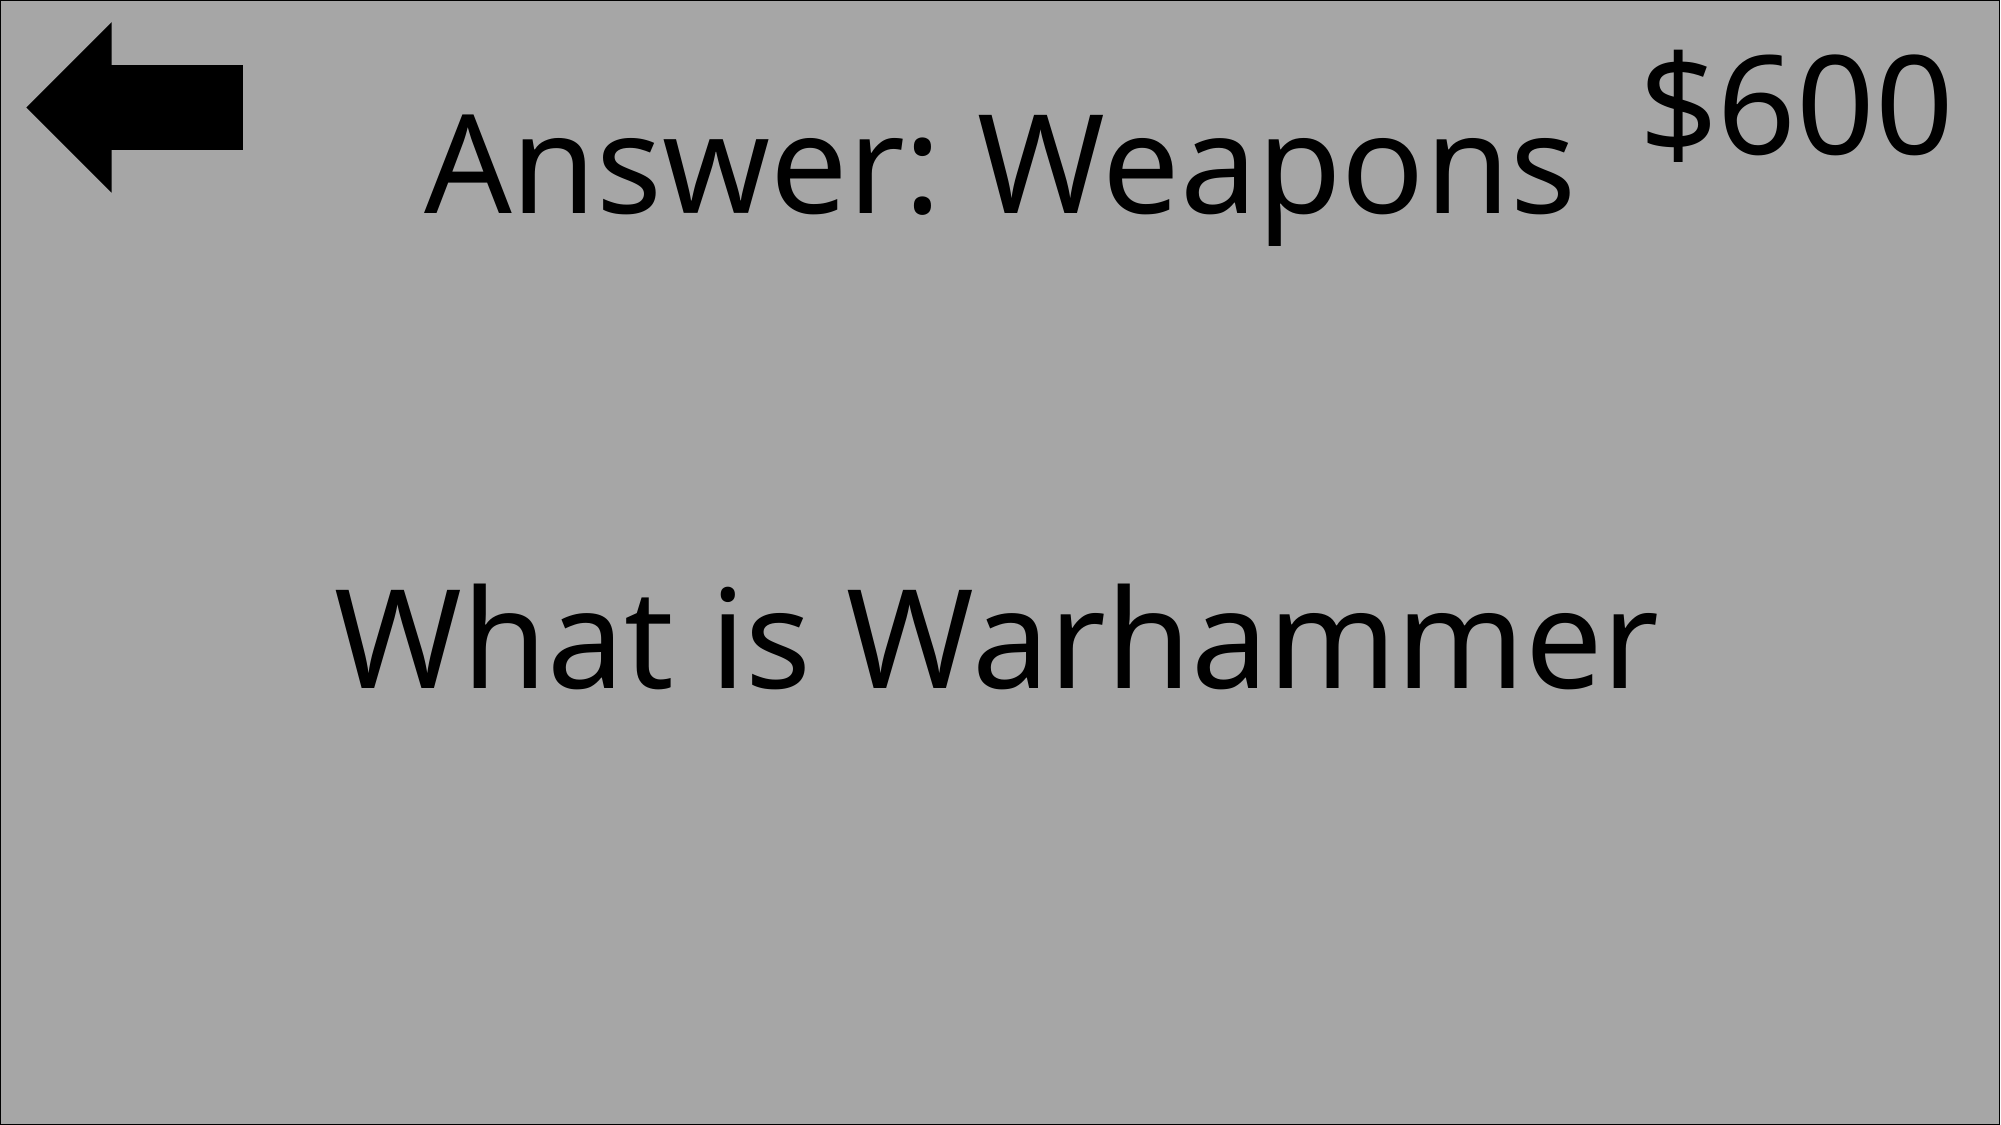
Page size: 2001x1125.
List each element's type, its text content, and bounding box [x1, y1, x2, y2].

text_box [0, 0, 2000, 1125]
text_box Answer: Weapons [137, 59, 1863, 278]
text_box What is Warhammer [134, 562, 1860, 735]
text_box $600 [1593, 1, 2000, 219]
text_box [26, 22, 243, 193]
